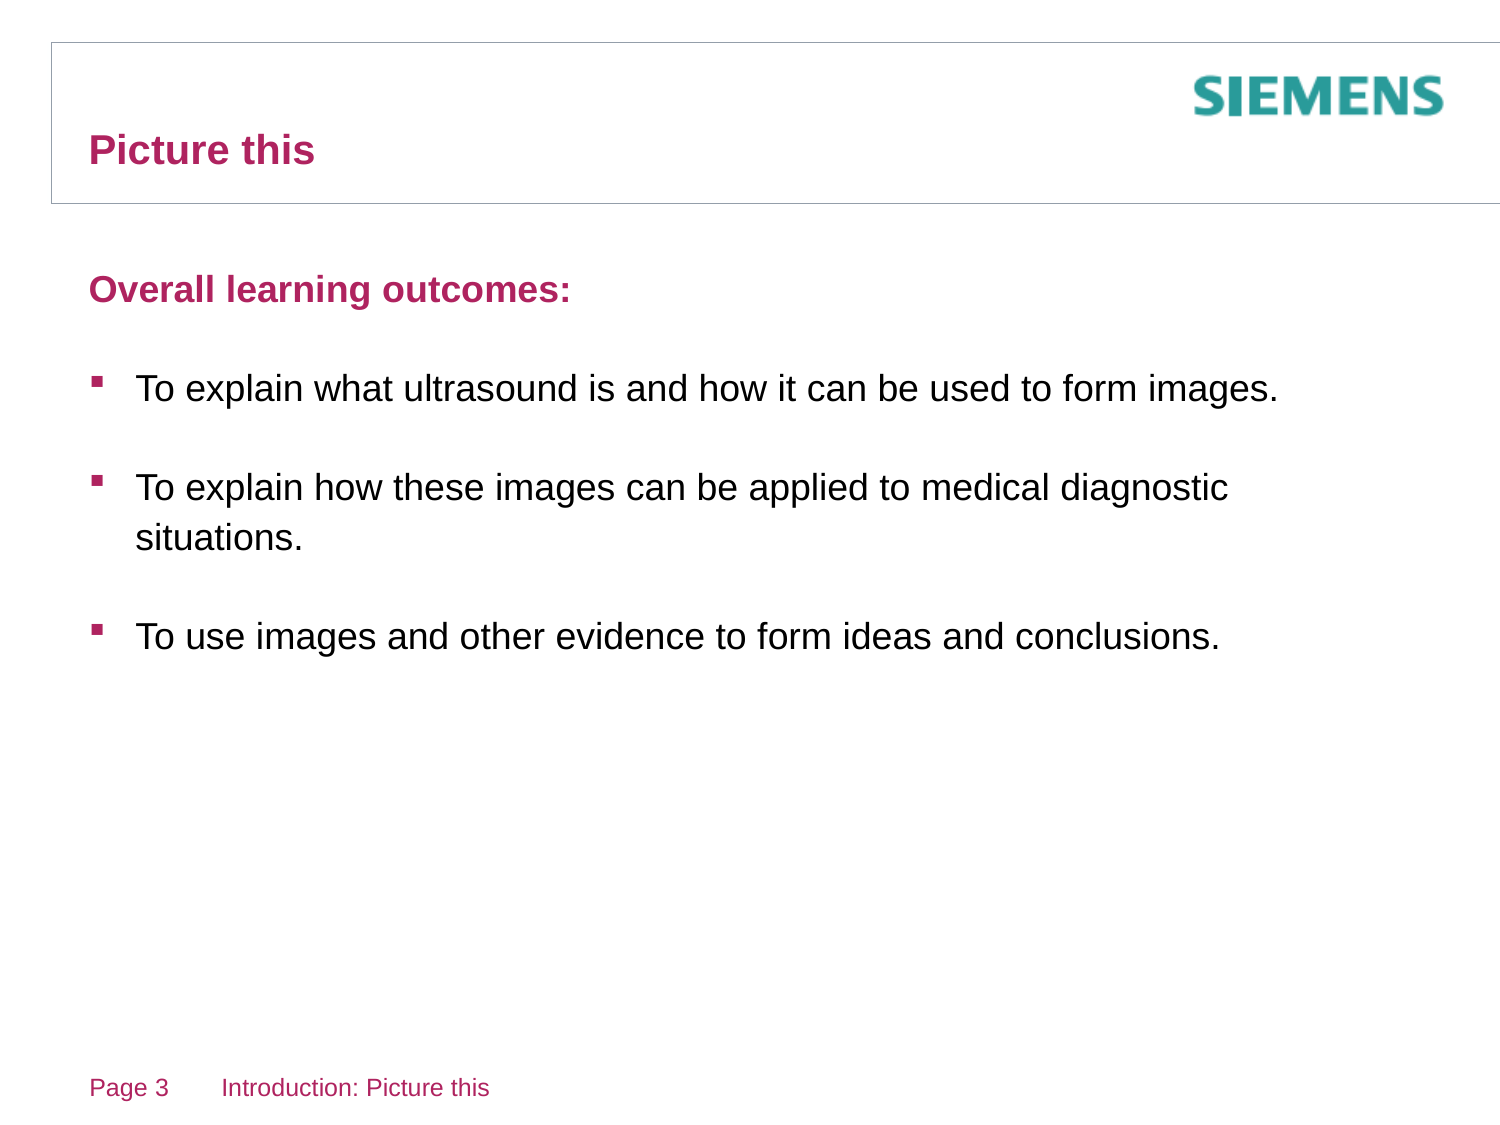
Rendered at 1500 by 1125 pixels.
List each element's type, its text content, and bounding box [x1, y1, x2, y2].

list Overall learning outcomes: To explain what ultrasound is and how it can be used to form images. To explain how these images can be applied to medical diagnostic situations. To use images and other evidence to form ideas and conclusions. [88, 260, 1388, 1029]
text_box Introduction: Picture this [206, 1064, 801, 1125]
picture [51, 42, 1500, 204]
slide_number Page 3 [74, 1064, 206, 1110]
